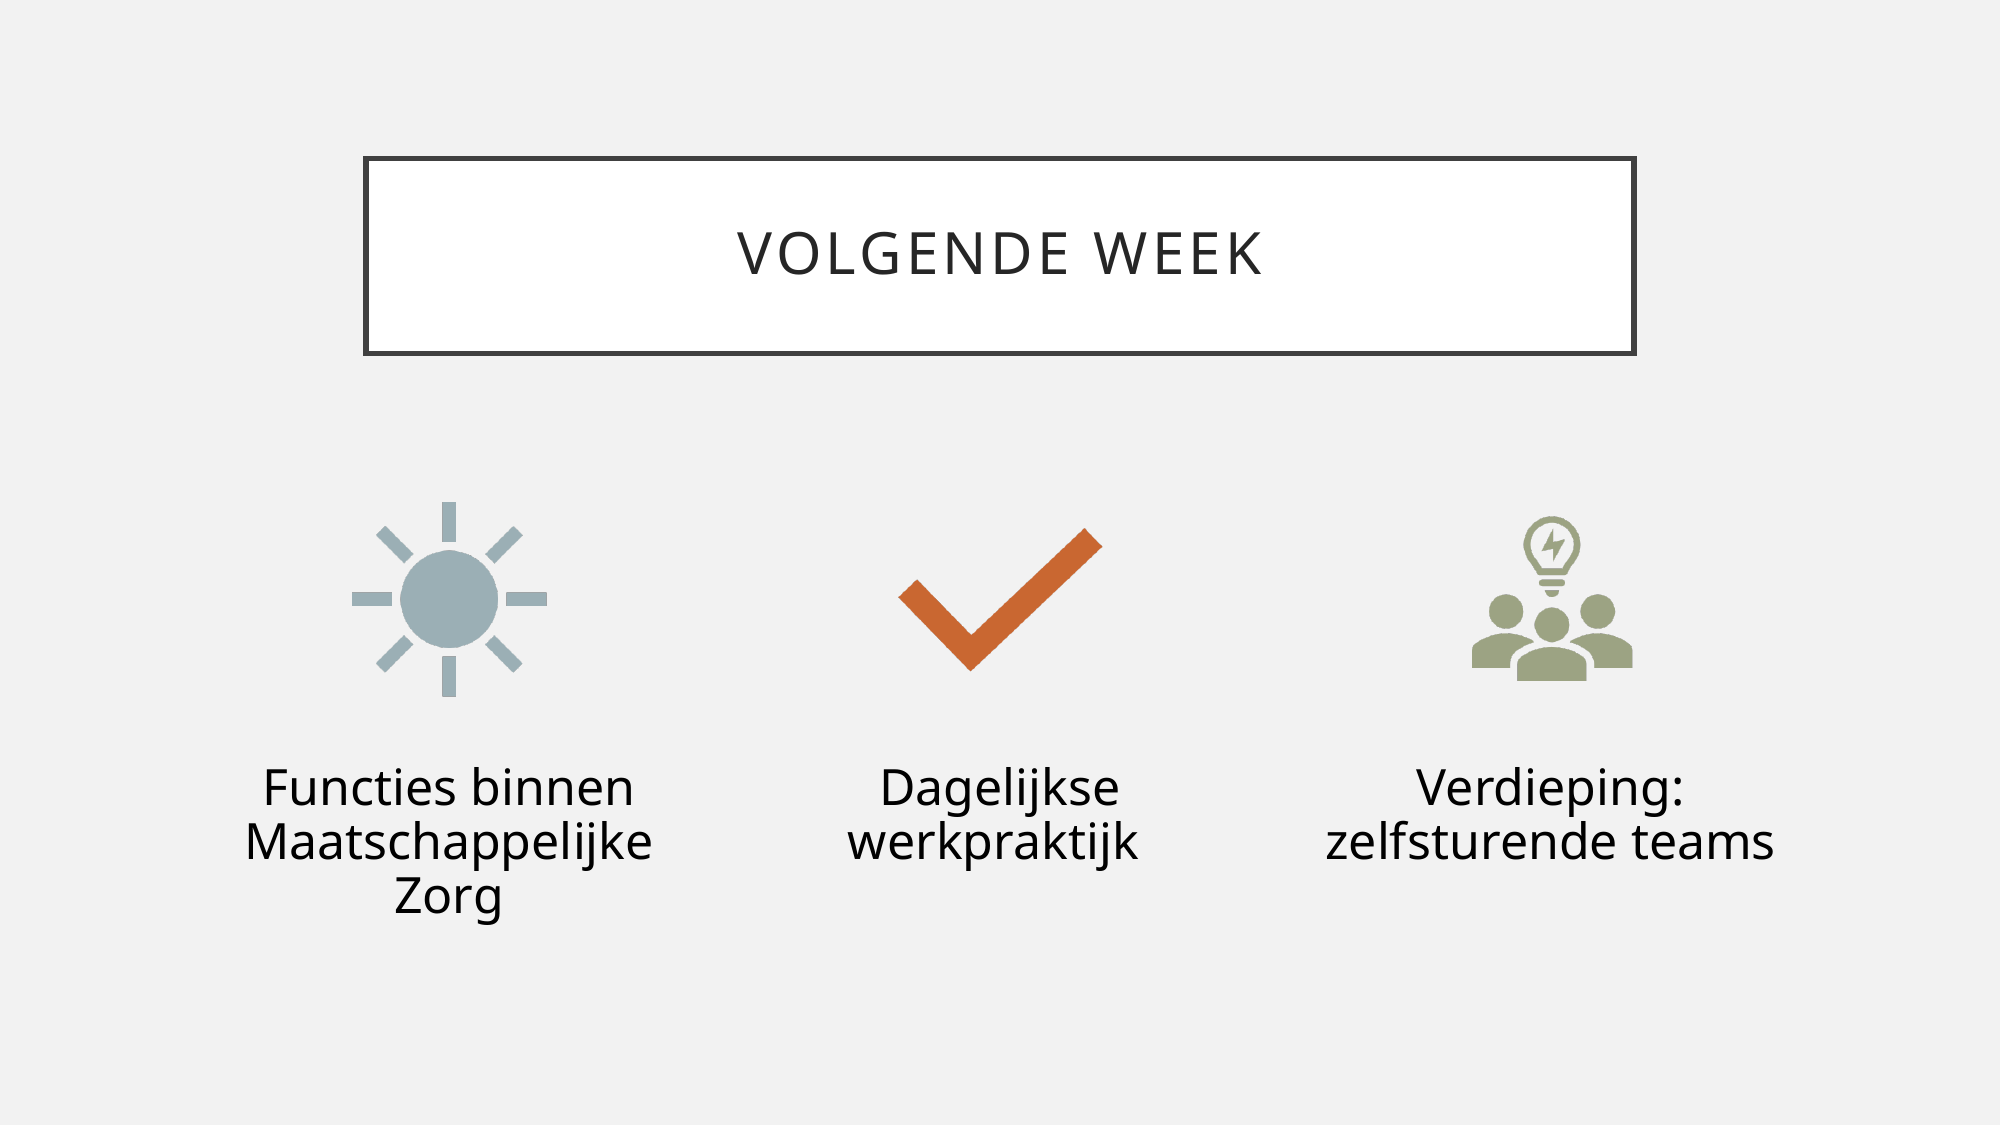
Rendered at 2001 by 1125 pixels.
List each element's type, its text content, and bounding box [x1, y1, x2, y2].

title Volgende week [363, 156, 1637, 356]
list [158, 432, 1842, 942]
